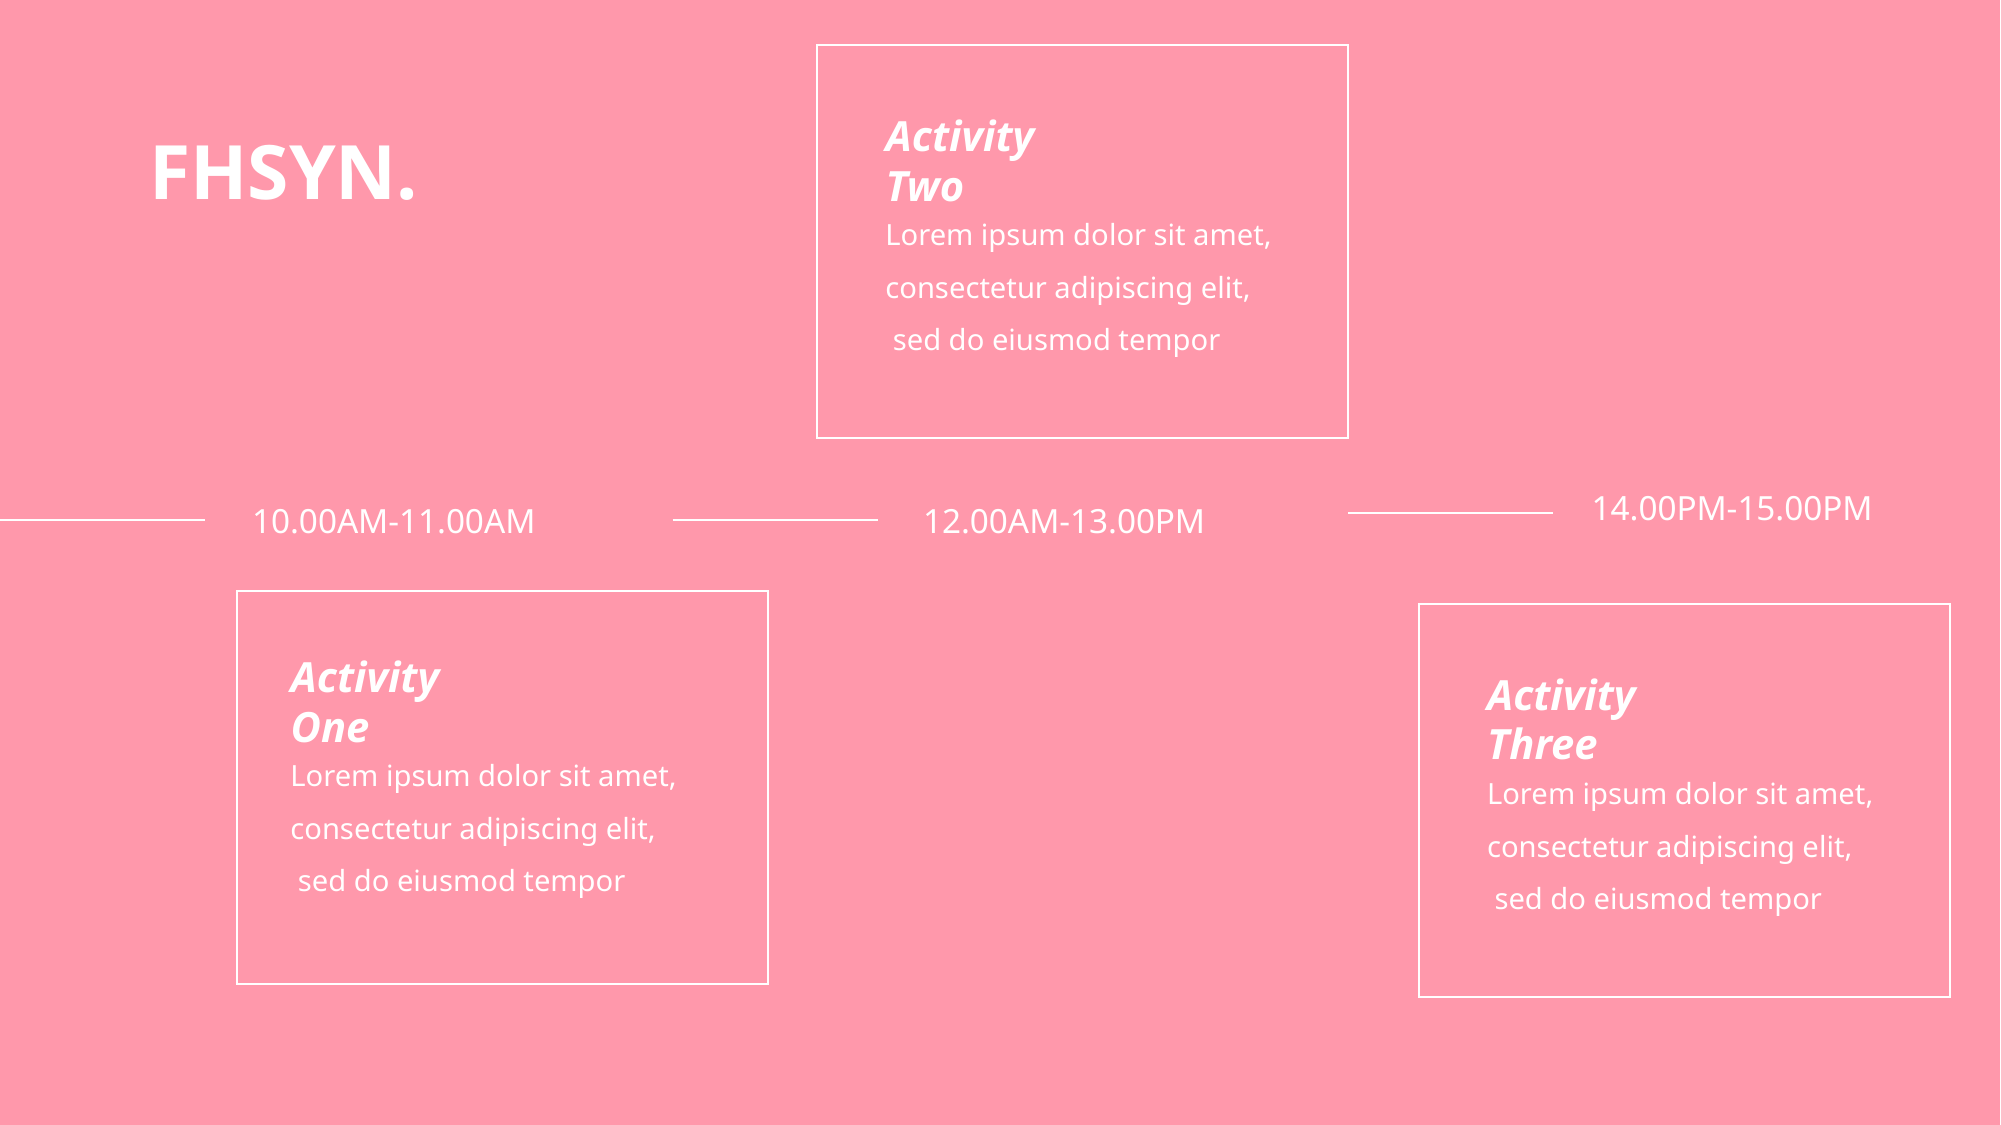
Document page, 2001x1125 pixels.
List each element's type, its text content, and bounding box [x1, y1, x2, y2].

text_box Lorem ipsum dolor sit amet, consectetur adipiscing elit, sed do eiusmod tempor [275, 732, 730, 901]
text_box Activity Three [1472, 660, 1771, 727]
text_box Lorem ipsum dolor sit amet, consectetur adipiscing elit, sed do eiusmod tempor [870, 191, 1325, 360]
text_box 12.00AM-13.00PM [908, 492, 1325, 548]
text_box Lorem ipsum dolor sit amet, consectetur adipiscing elit, sed do eiusmod tempor [1472, 750, 1927, 919]
text_box Activity Two [870, 101, 1137, 168]
text_box FHSYN. [134, 71, 444, 224]
text_box 14.00PM-15.00PM [1576, 479, 1997, 536]
text_box [236, 590, 768, 984]
text_box [1418, 603, 1950, 997]
text_box 10.00AM-11.00AM [236, 492, 650, 548]
text_box Activity One [275, 642, 540, 709]
text_box [816, 45, 1348, 438]
